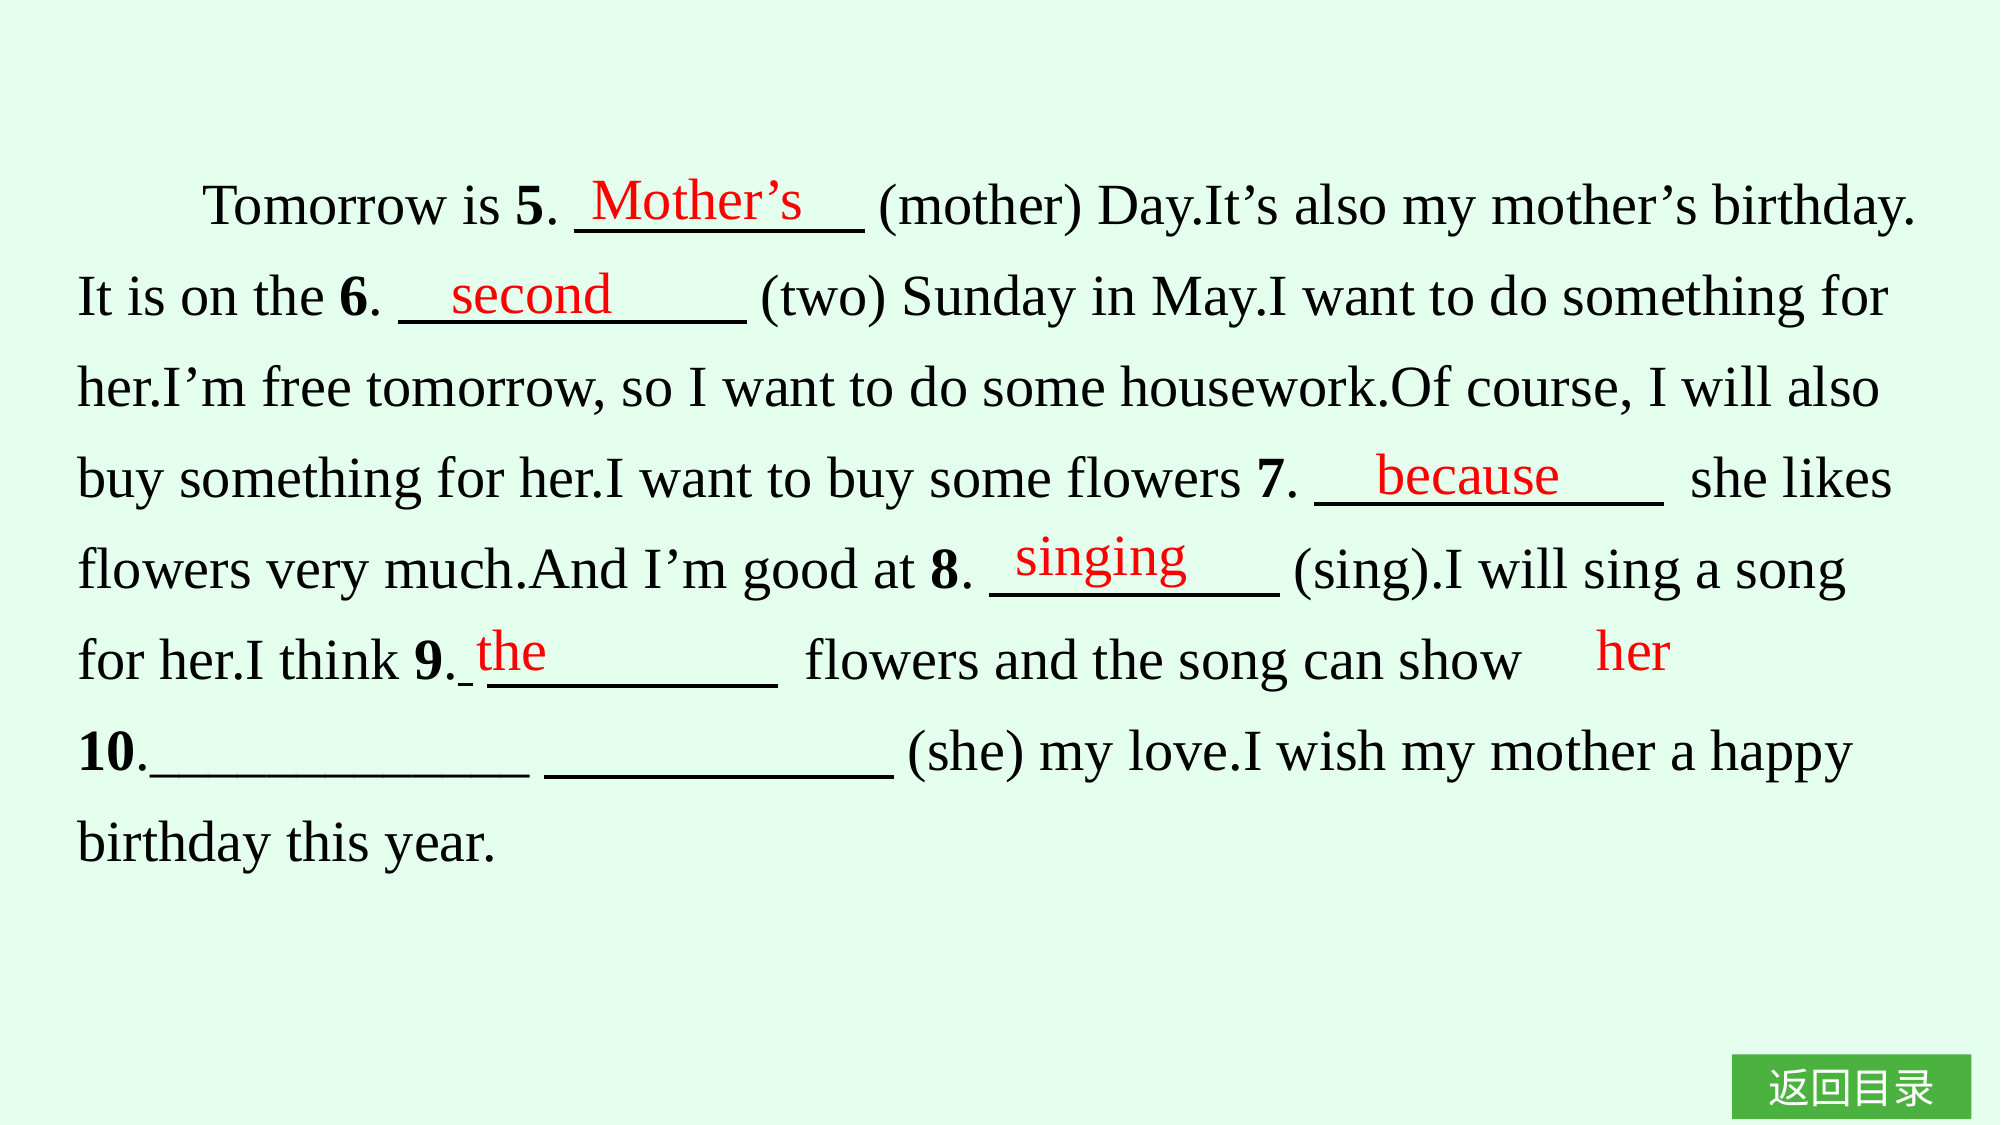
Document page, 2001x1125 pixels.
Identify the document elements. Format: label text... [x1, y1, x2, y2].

text_box because [1361, 415, 1576, 514]
text_box Tomorrow is 5. (mother) Day.It’s also my mother’s birthday. It is on the 6. (two) Sunday in May.I want to do something for her.I’m free tomorrow, so I want to do some housework.Of course, I will also buy something for her.I want to buy some flowers 7. she likes flowers very much.And I’m good at 8. (sing).I will sing a song for her.I think 9. flowers and the song can show 10._____________ (she) my love.I wish my mother a happy birthday this year. [62, 138, 1938, 881]
text_box second [436, 233, 628, 333]
text_box her [1582, 590, 1687, 690]
text_box Mother’s [576, 139, 820, 239]
text_box the [461, 590, 563, 690]
text_box singing [1000, 495, 1203, 595]
